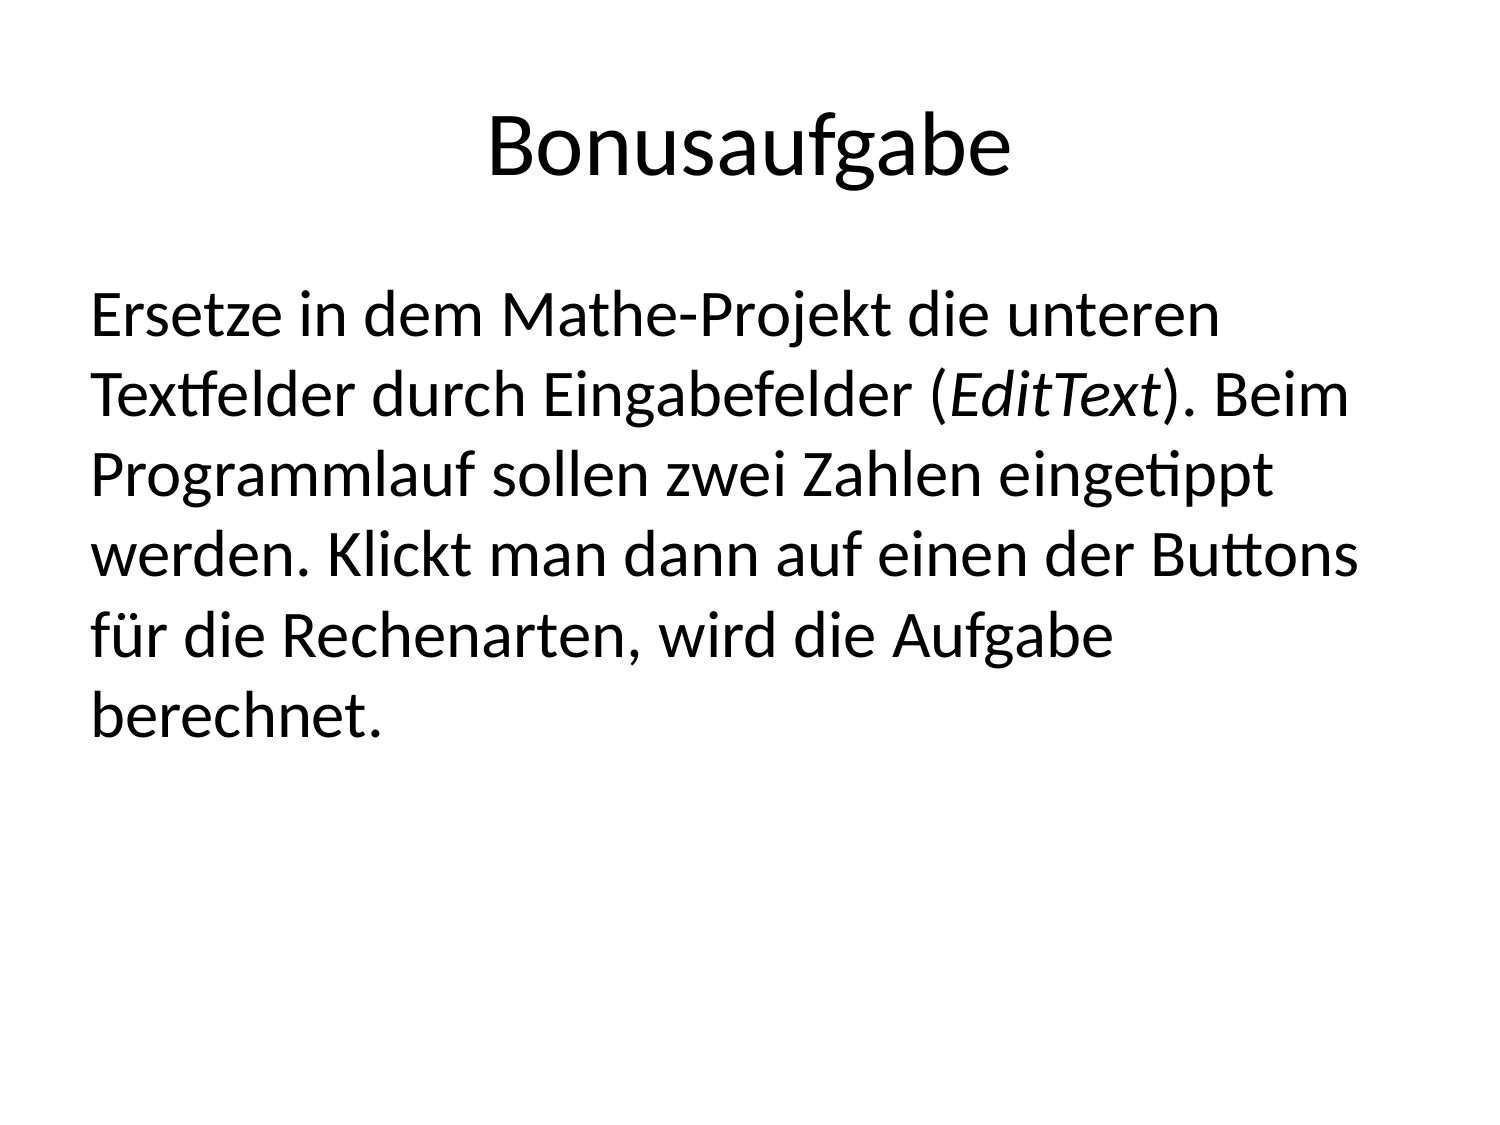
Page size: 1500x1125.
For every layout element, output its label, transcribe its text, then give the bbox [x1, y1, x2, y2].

list Ersetze in dem Mathe-Projekt die unteren Textfelder durch Eingabefelder (EditText). Beim Programmlauf sollen zwei Zahlen eingetippt werden. Klickt man dann auf einen der Buttons für die Rechenarten, wird die Aufgabe berechnet. [75, 262, 1425, 1005]
title Bonusaufgabe [75, 45, 1425, 233]
